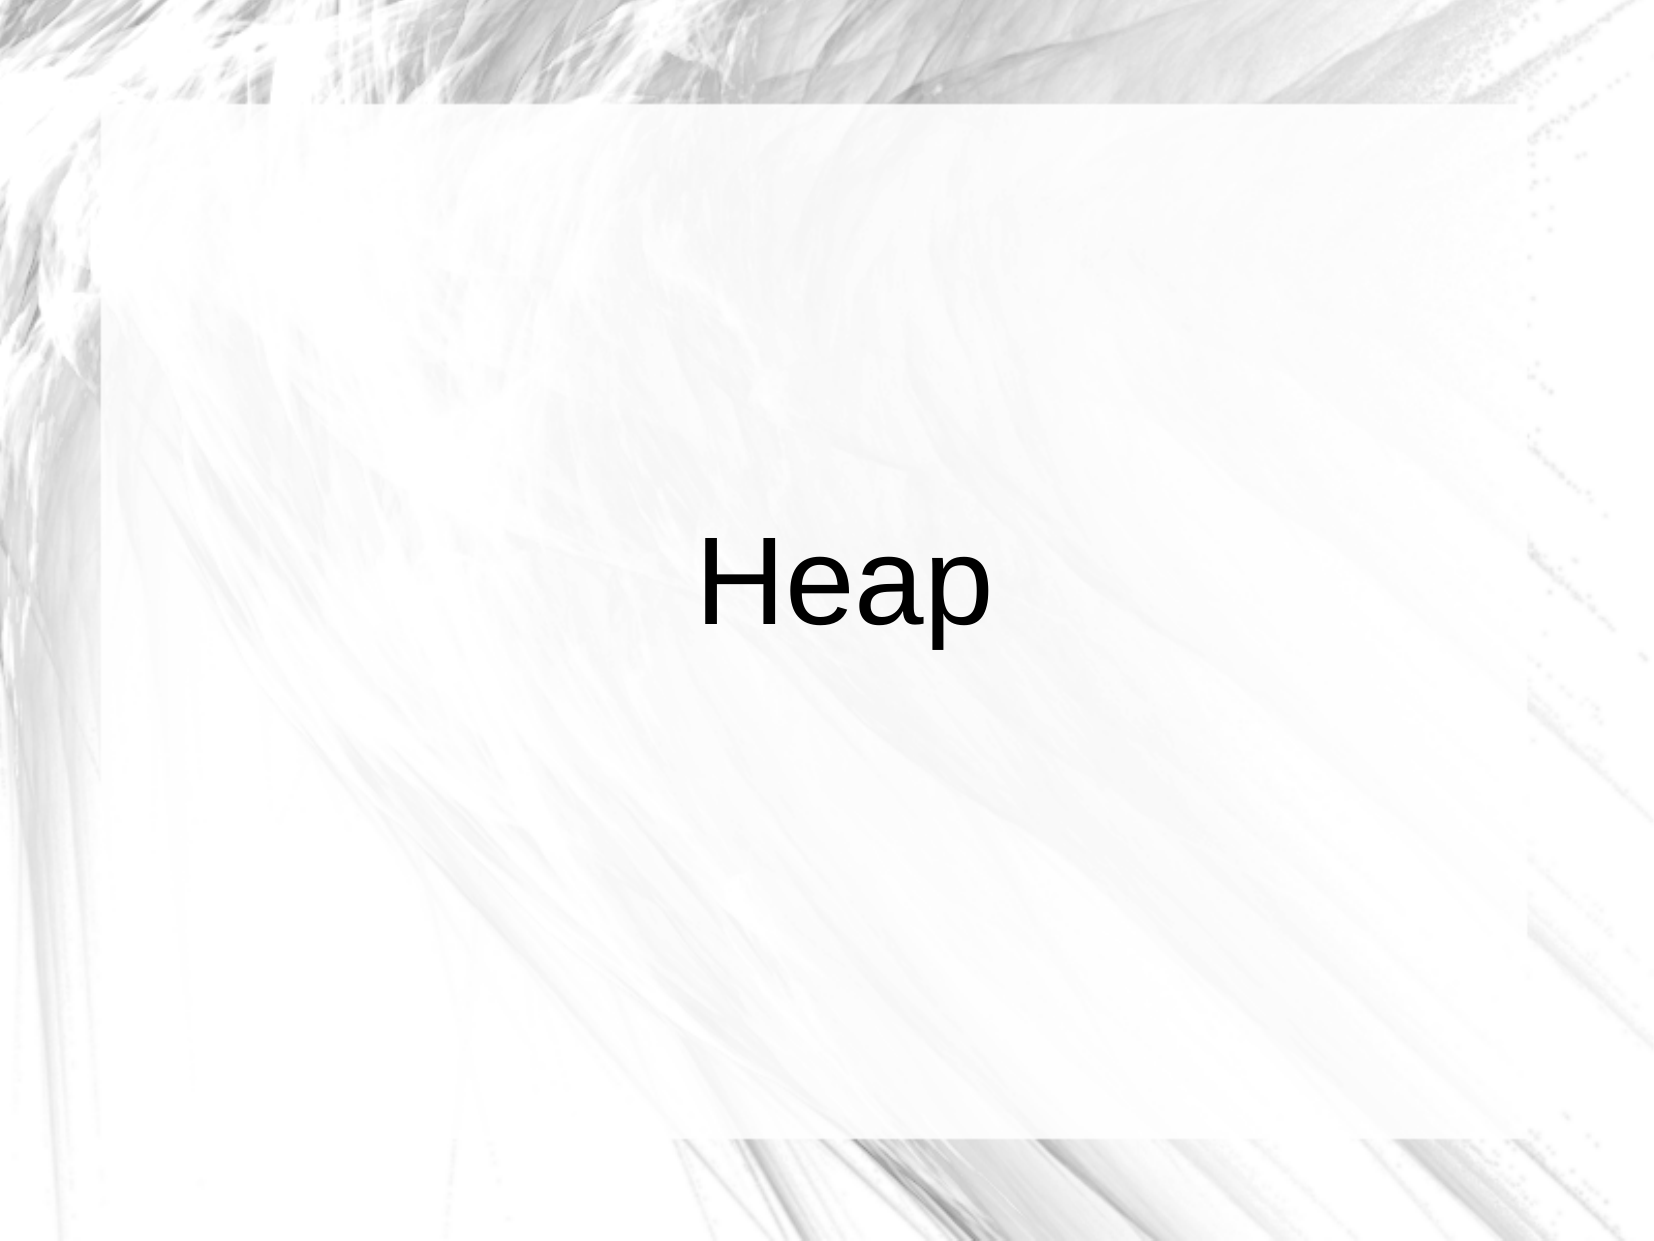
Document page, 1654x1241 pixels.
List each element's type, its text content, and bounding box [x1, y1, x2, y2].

picture [0, 0, 1654, 1241]
list Heap [118, 319, 1571, 1102]
